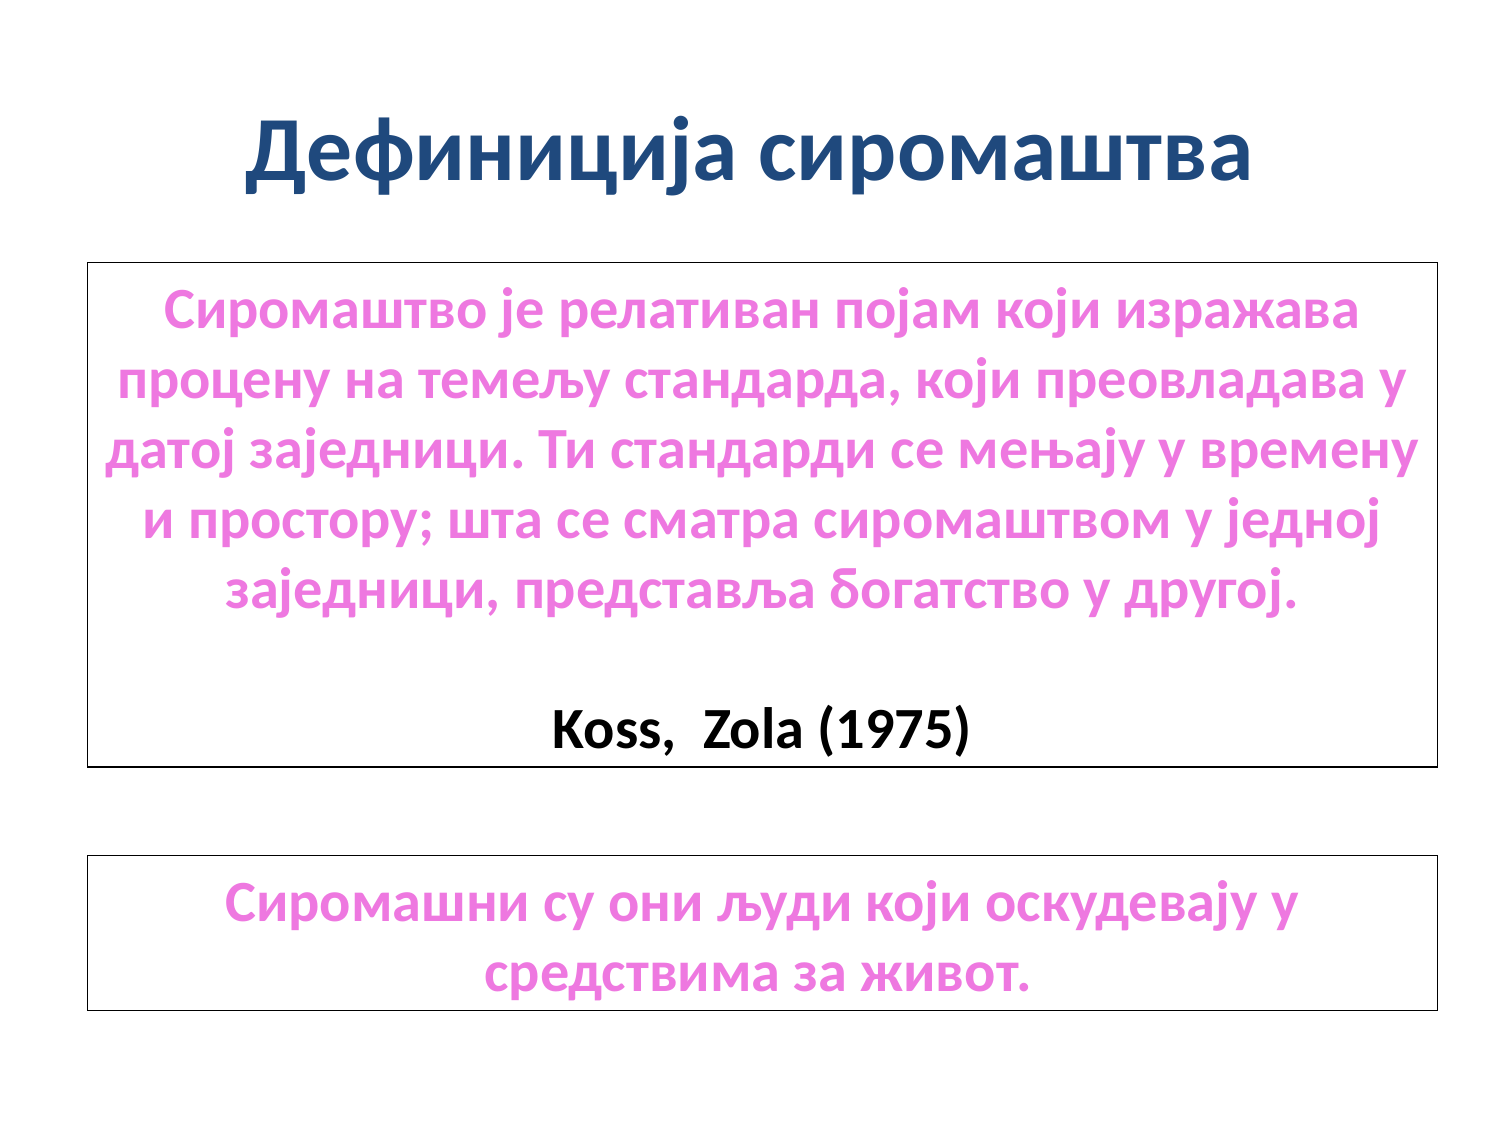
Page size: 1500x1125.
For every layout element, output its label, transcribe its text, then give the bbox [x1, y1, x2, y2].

text_box Сиромашни су они људи који оскудевају у средствима за живот. [87, 855, 1438, 1011]
text_box Сиромаштво је релативан појам који изражава процену на темељу стандарда, који преовладава у датој заједници. Ти стандарди се мењају у времену и простору; шта се сматра сиромаштвом у једној заједници, представља богатство у другој. Koss, Zola (1975) [87, 262, 1438, 768]
text_box Дефиниција сиромаштва [74, 50, 1425, 238]
